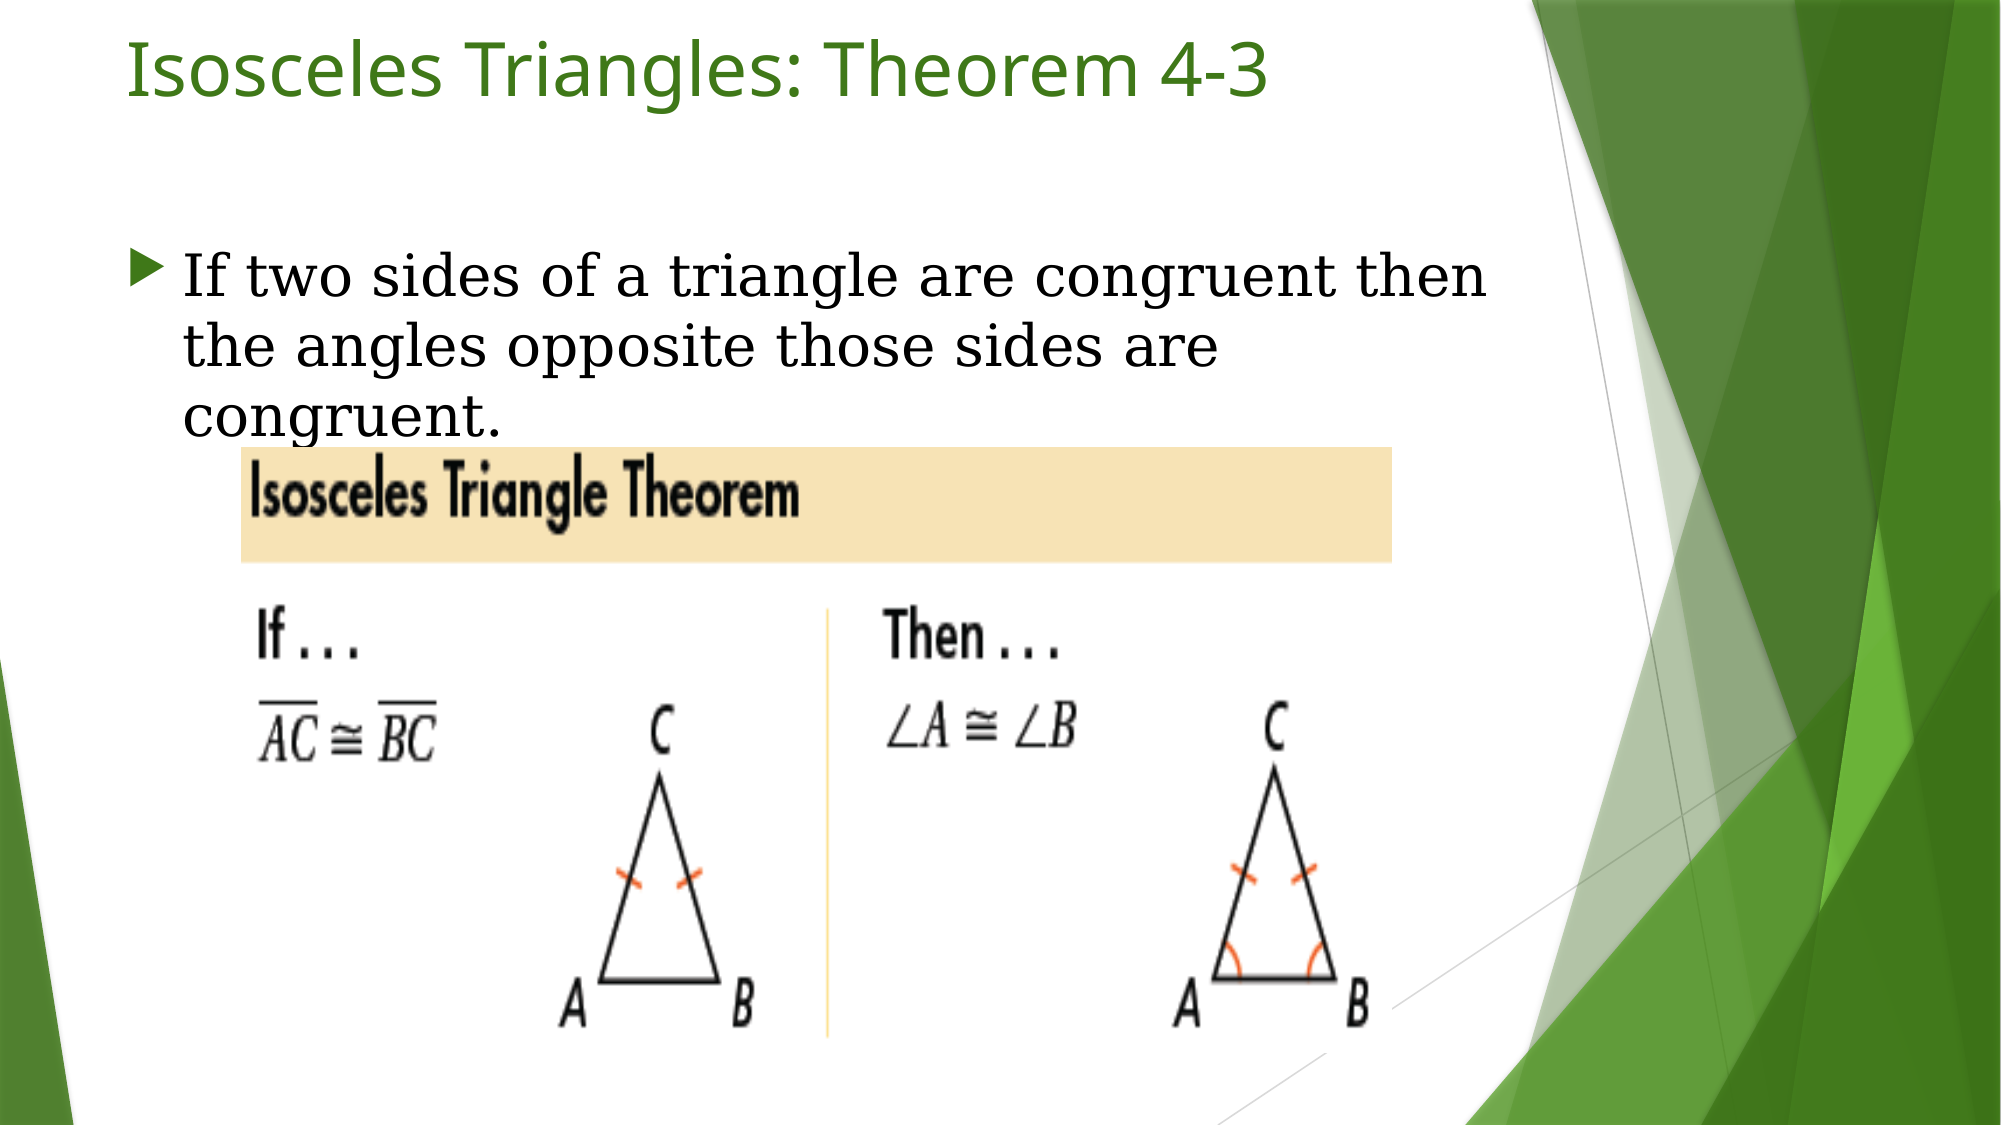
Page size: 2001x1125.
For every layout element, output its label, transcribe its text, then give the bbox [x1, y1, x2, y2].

title Isosceles Triangles: Theorem 4-3 [111, 13, 1522, 231]
picture [240, 446, 1392, 1054]
list If two sides of a triangle are congruent then the angles opposite those sides are congruent. [111, 231, 1522, 396]
